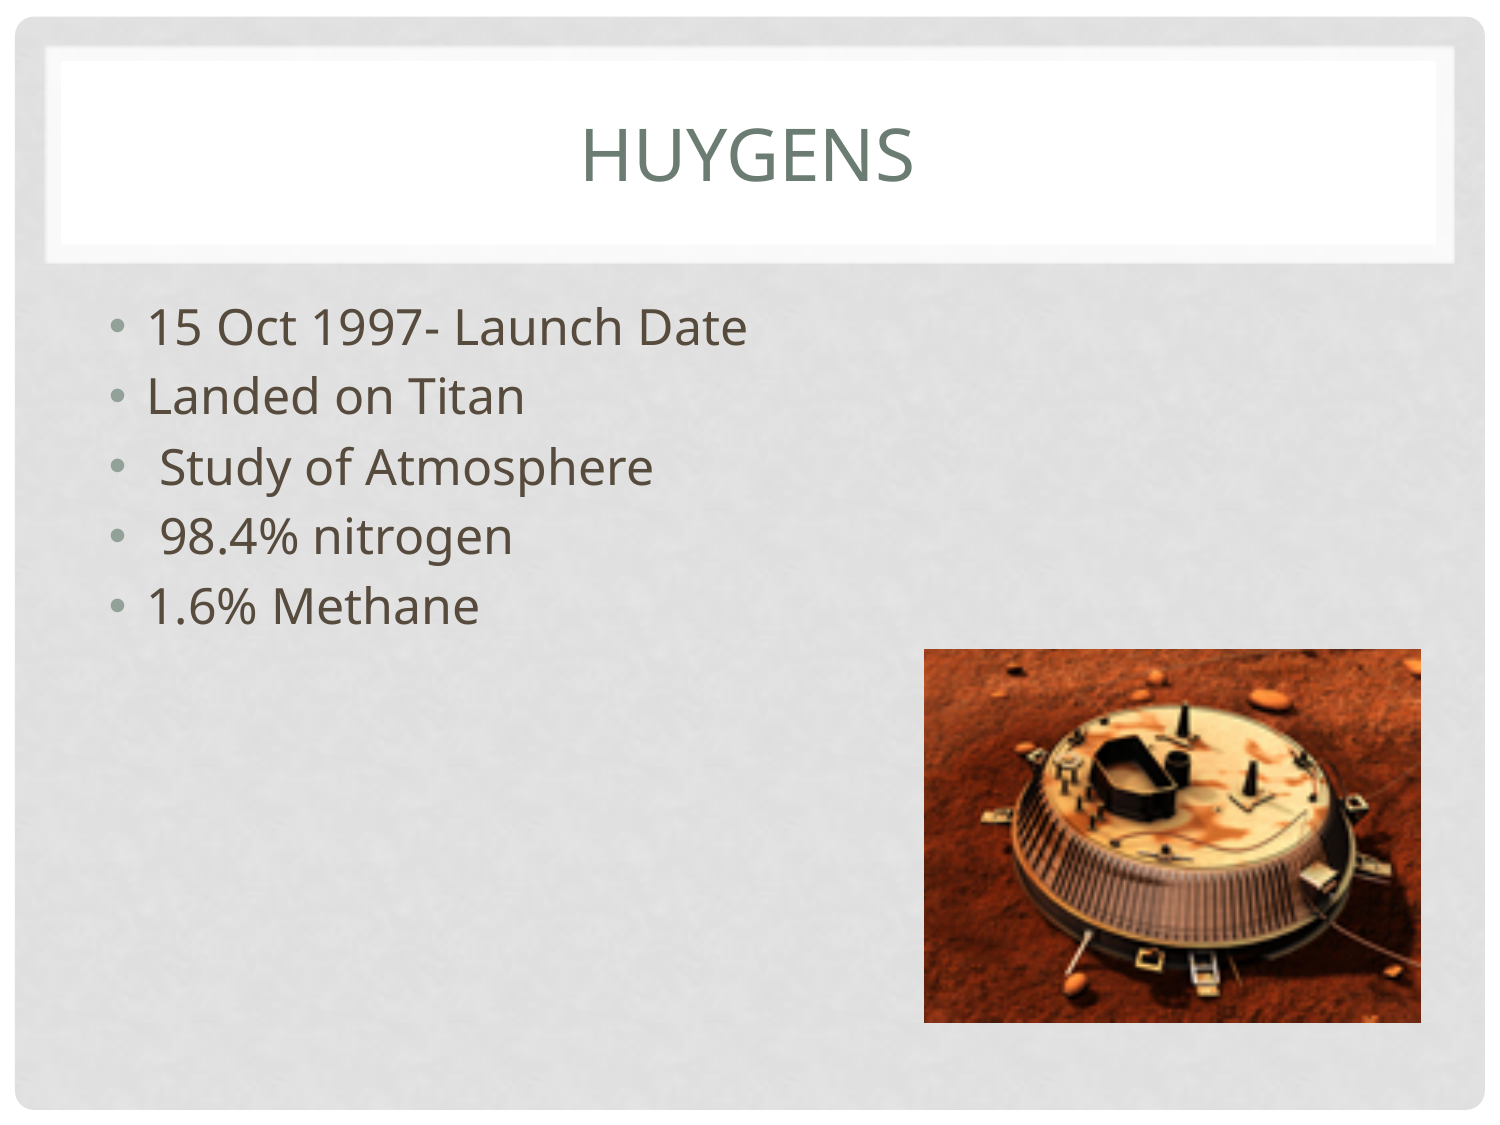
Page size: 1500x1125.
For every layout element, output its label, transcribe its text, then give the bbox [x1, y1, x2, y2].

list 15 Oct 1997- Launch Date Landed on Titan Study of Atmosphere 98.4% nitrogen 1.6% Methane [75, 287, 1425, 1005]
picture [924, 649, 1421, 1023]
title Huygens [69, 66, 1425, 238]
